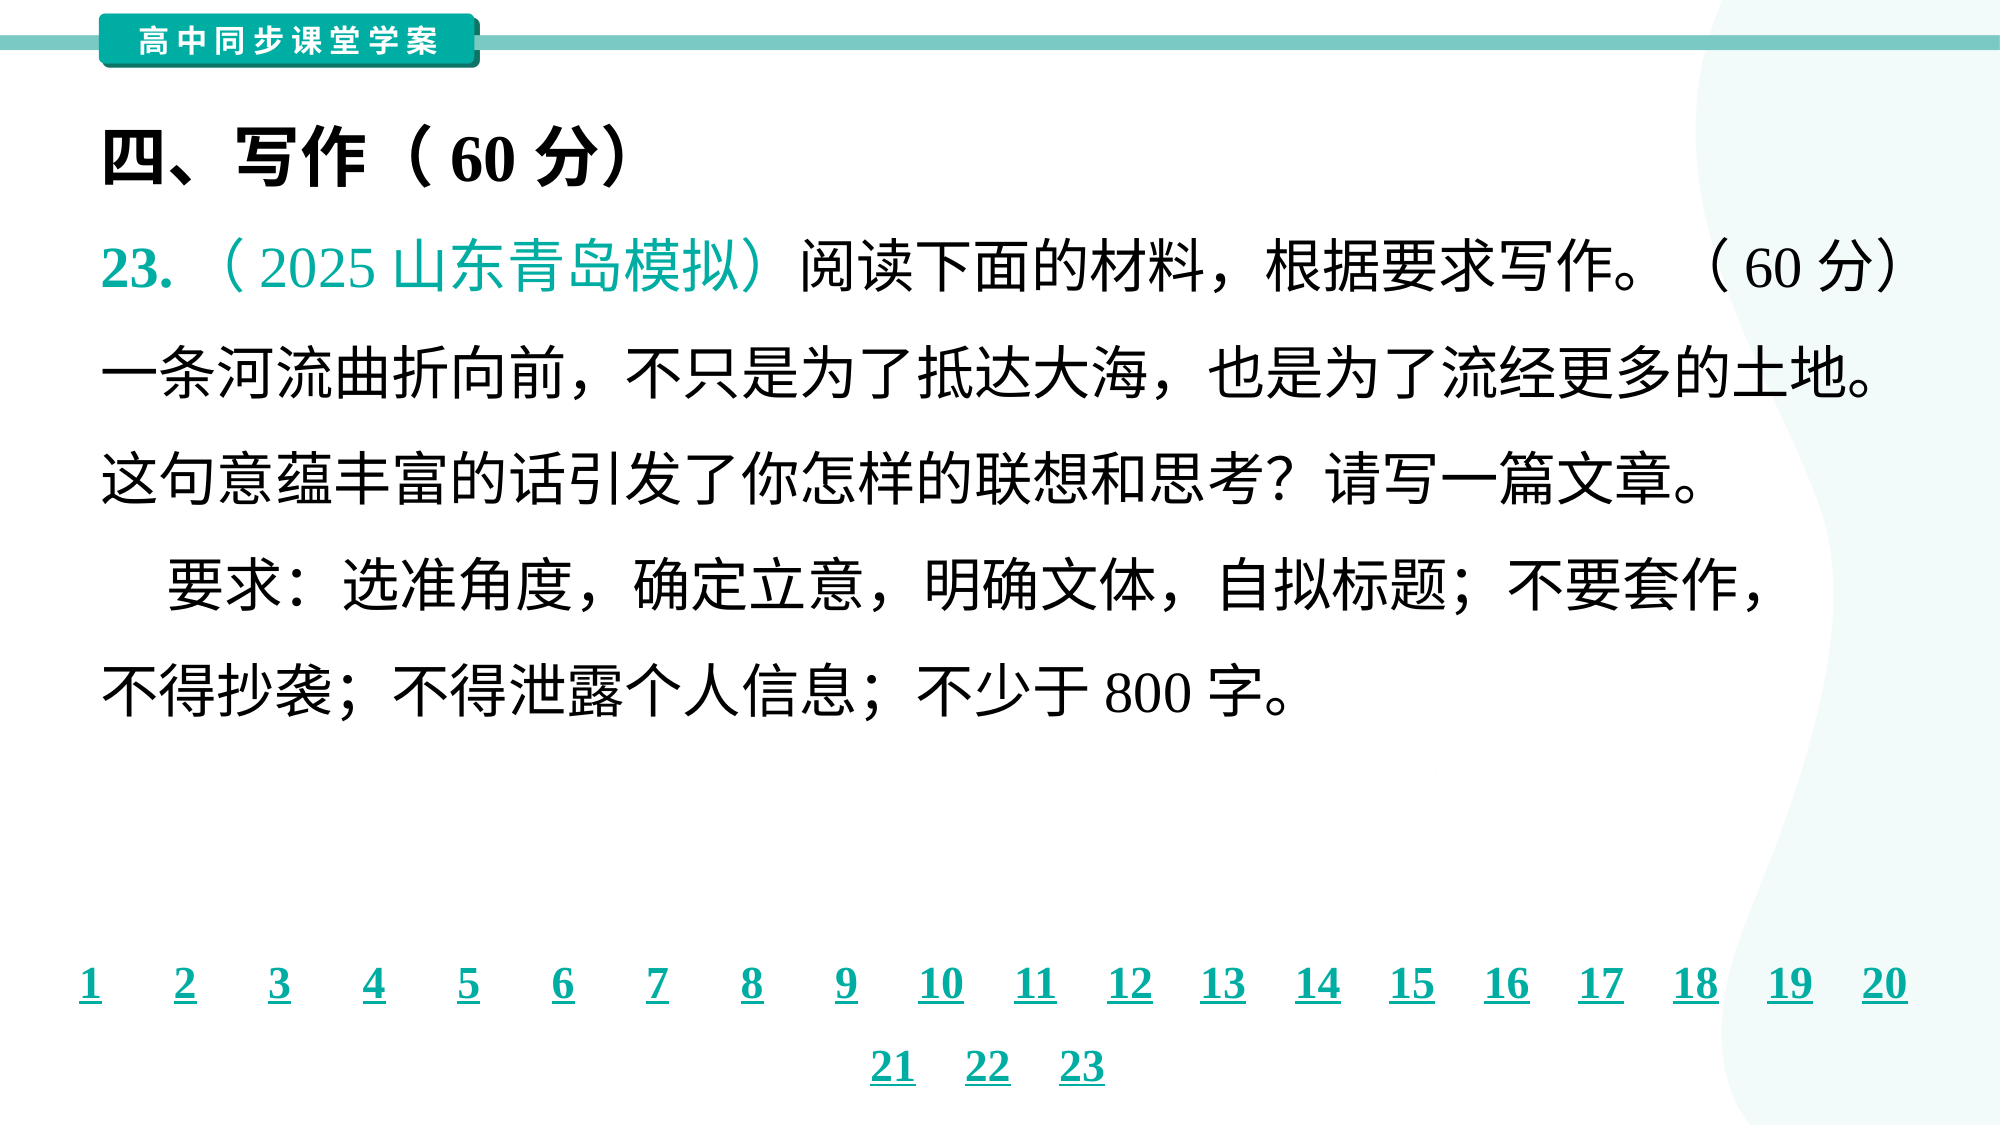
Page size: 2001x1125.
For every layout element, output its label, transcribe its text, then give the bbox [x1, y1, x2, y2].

text_box 四、写作（60分） [100, 76, 1899, 193]
picture [0, 0, 2000, 1125]
text_box 23.（2025山东青岛模拟）阅读下面的材料，根据要求写作。（60分） 一条河流曲折向前，不只是为了抵达大海，也是为了流经更多的土地。 这句意蕴丰富的话引发了你怎样的联想和思考？请写一篇文章。 要求：选准角度，确定立意，明确文体，自拟标题；不要套作， 不得抄袭；不得泄露个人信息；不少于800字。 [100, 193, 1899, 725]
